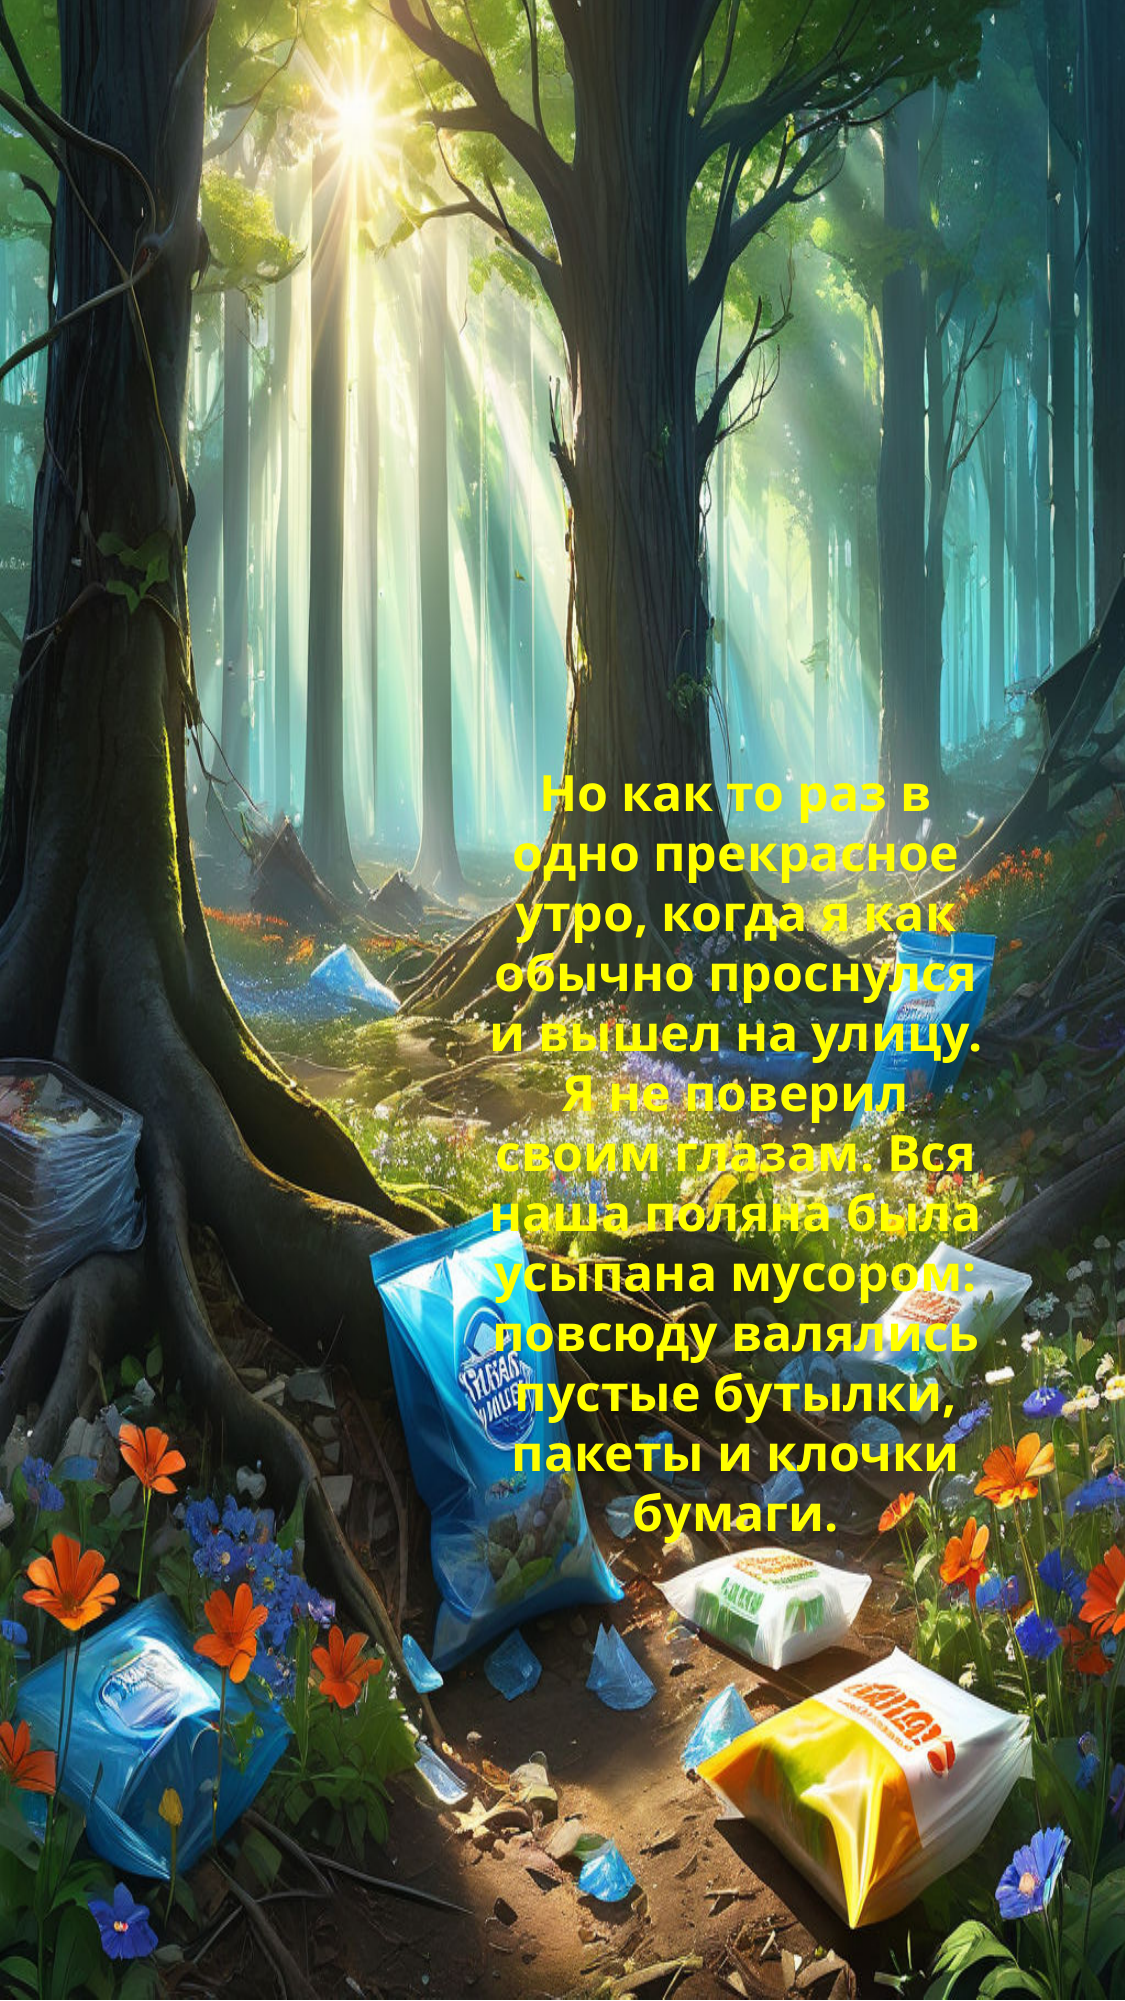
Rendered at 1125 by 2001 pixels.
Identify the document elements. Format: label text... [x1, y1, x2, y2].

text_box Но как то раз в одно прекрасное утро, когда я как обычно проснулся и вышел на улицу. Я не поверил своим глазам. Вся наша поляна была усыпана мусором: повсюду валялись пустые бутылки, пакеты и клочки бумаги. [465, 754, 1007, 1549]
picture [0, 0, 1125, 2000]
